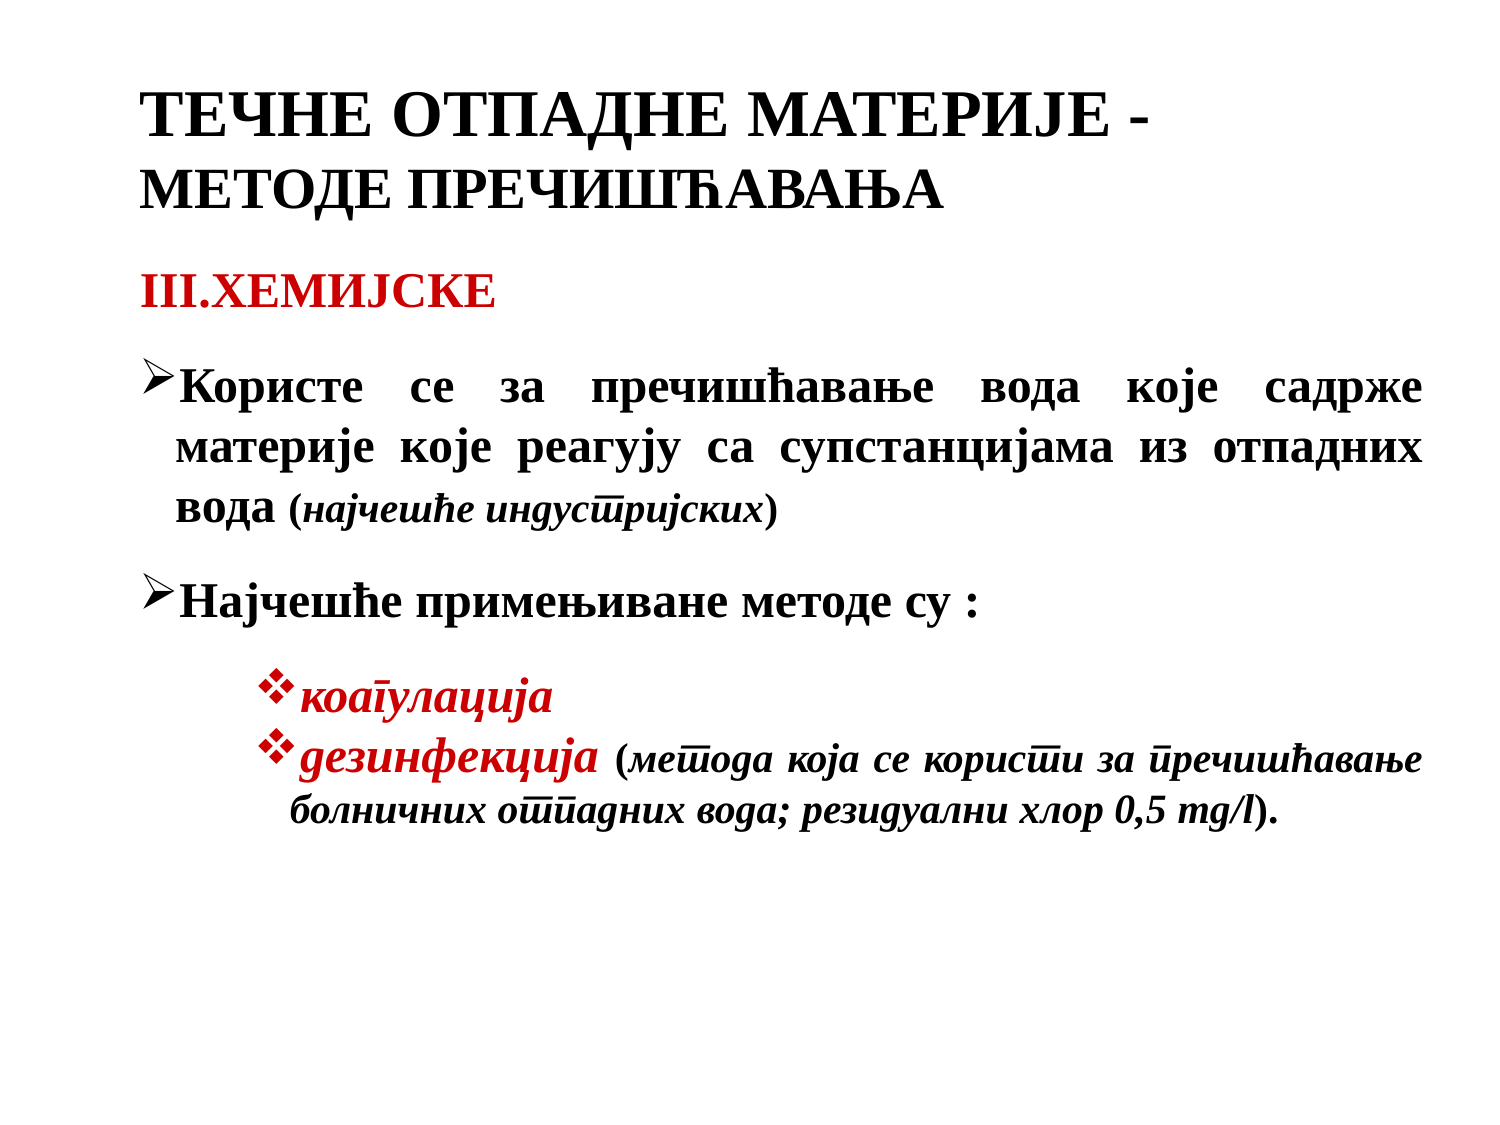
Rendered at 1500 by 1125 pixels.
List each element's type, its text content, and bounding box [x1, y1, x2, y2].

text_box ТЕЧНЕ ОТПАДНЕ МАТЕРИЈЕ - МЕТОДЕ ПРЕЧИШЋАВАЊА [125, 62, 1438, 228]
text_box III.ХЕМИЈСКЕ Користе се за пречишћавање вода које садрже материје које реагују са супстанцијама из отпадних вода (најчешће индустријских) Најчешће примењиване методе су : коагулација дезинфекција (метода која се користи за пречишћавање болничних отпадних вода; резидуални хлор 0,5 mg/l). [125, 249, 1438, 840]
